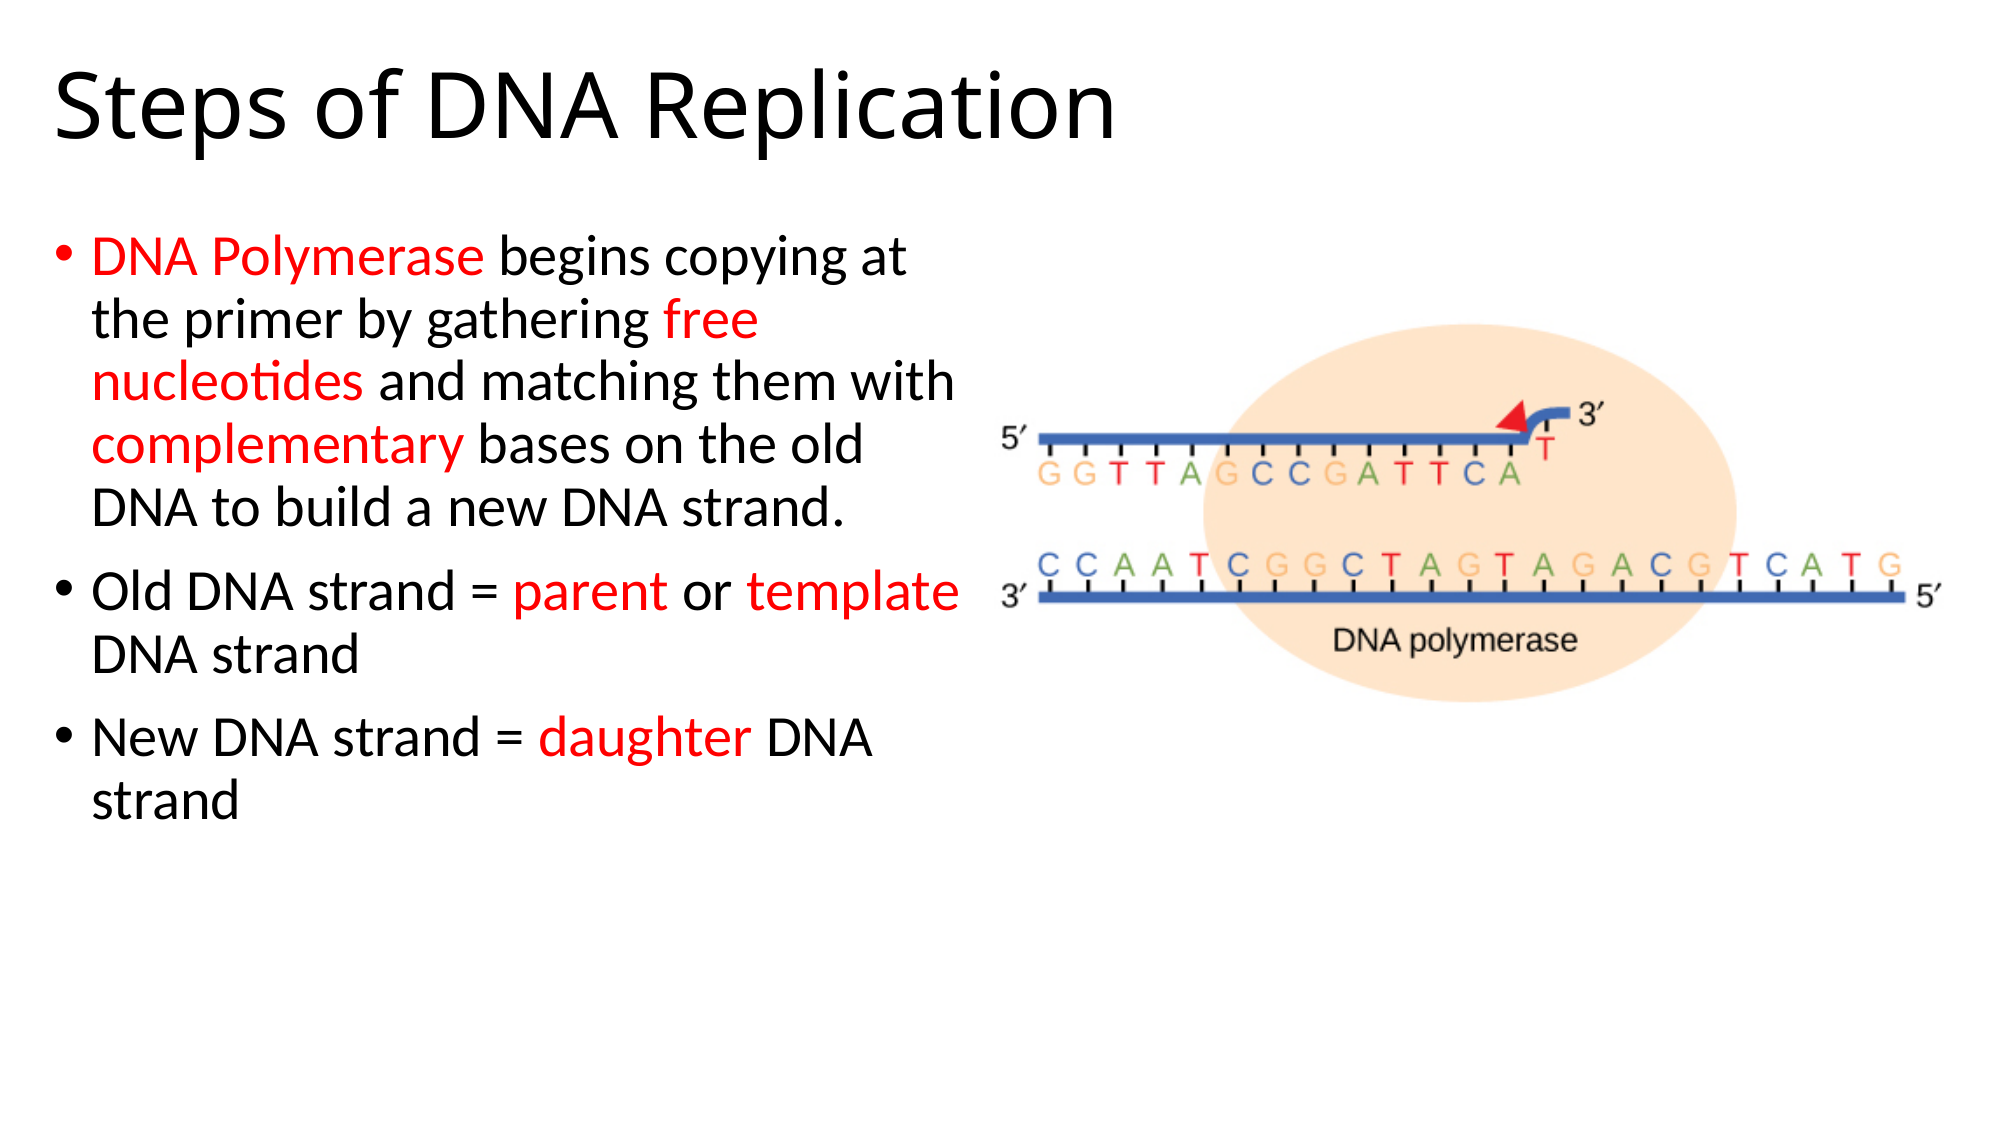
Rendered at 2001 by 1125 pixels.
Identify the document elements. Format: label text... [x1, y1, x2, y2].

picture [994, 318, 1945, 706]
title Steps of DNA Replication [38, 0, 1764, 218]
list DNA Polymerase begins copying at the primer by gathering free nucleotides and matching them with complementary bases on the old DNA to build a new DNA strand. Old DNA strand = parent or template DNA strand New DNA strand = daughter DNA strand [38, 217, 995, 1108]
